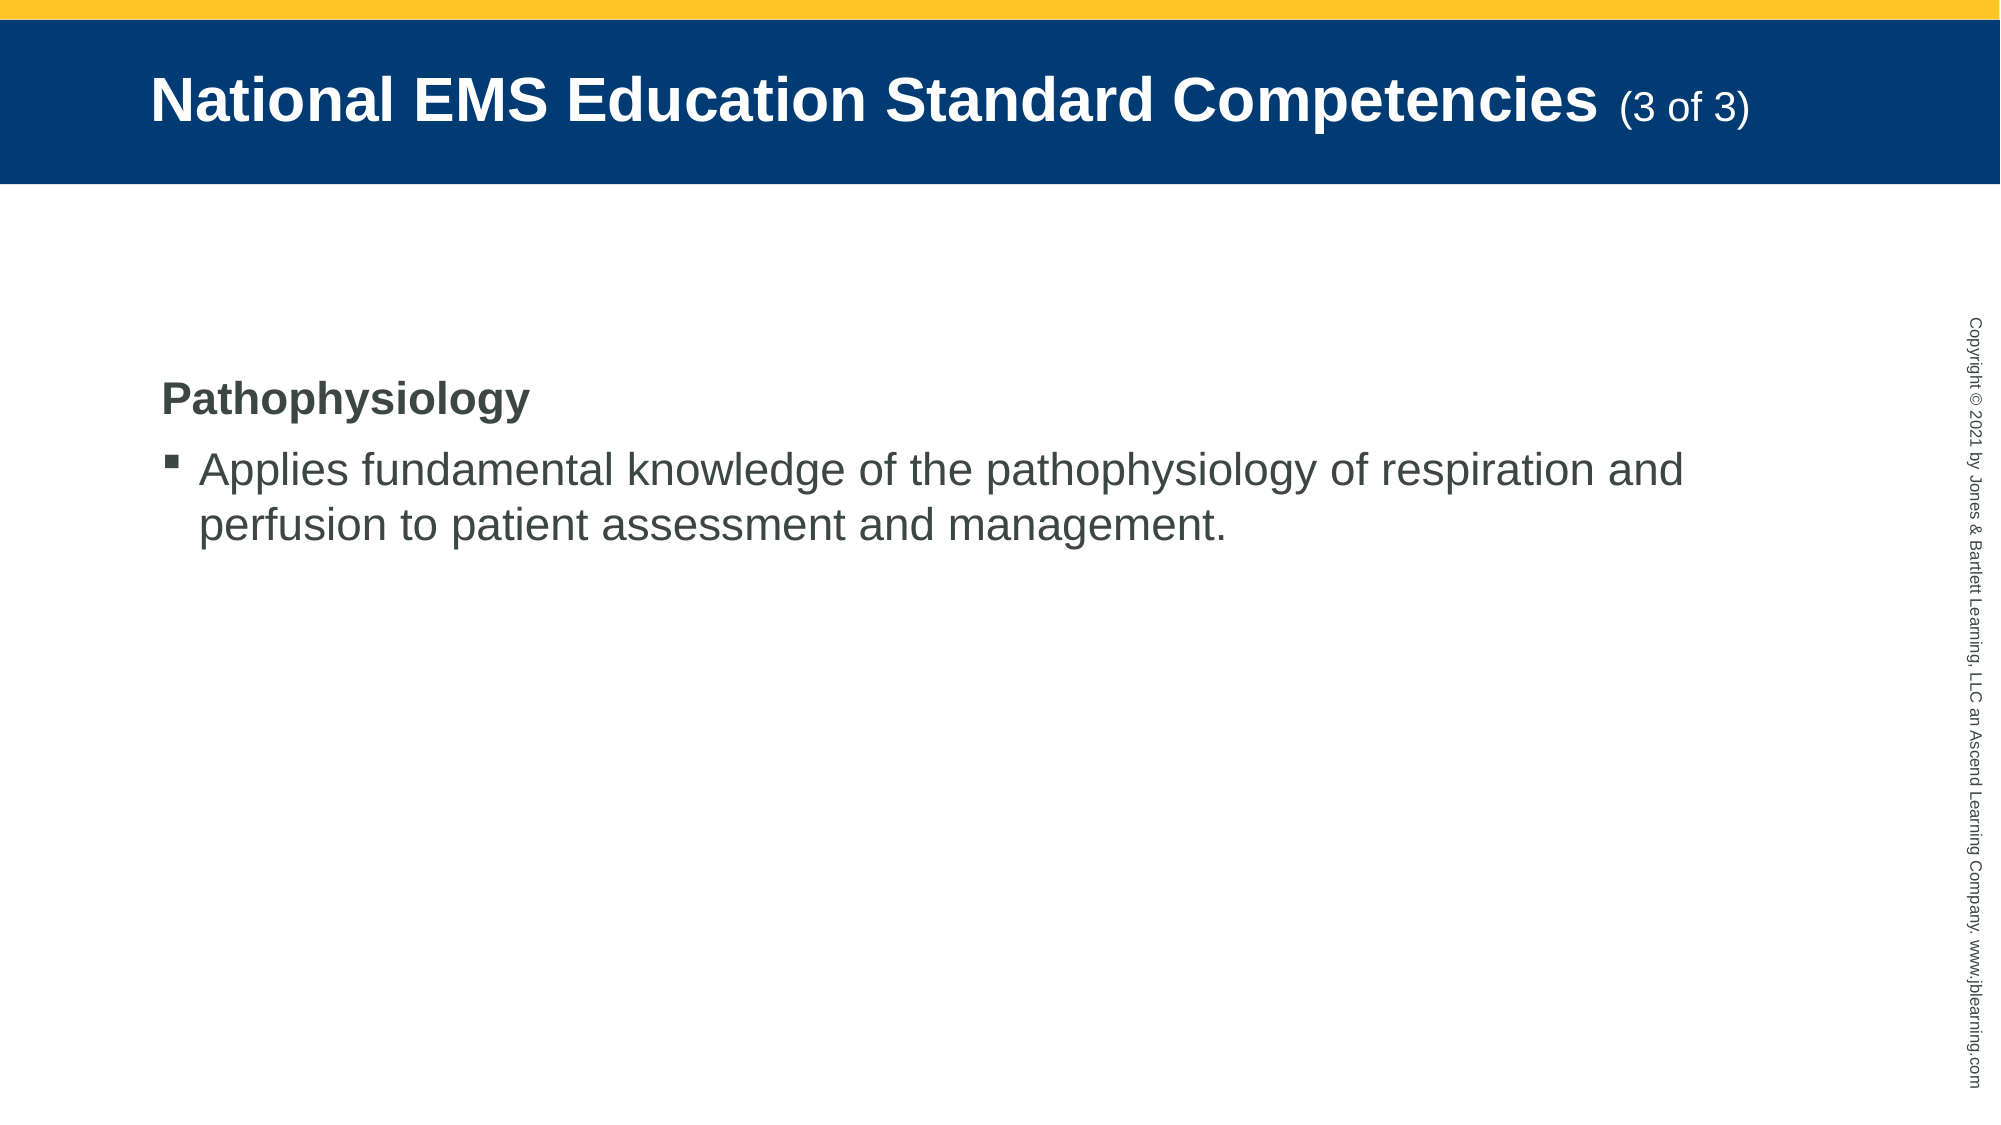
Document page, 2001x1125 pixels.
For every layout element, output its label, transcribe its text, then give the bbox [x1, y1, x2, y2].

list Pathophysiology Applies fundamental knowledge of the pathophysiology of respiration and perfusion to patient assessment and management. [146, 361, 1859, 1016]
title National EMS Education Standard Competencies (3 of 3) [0, 20, 2000, 185]
